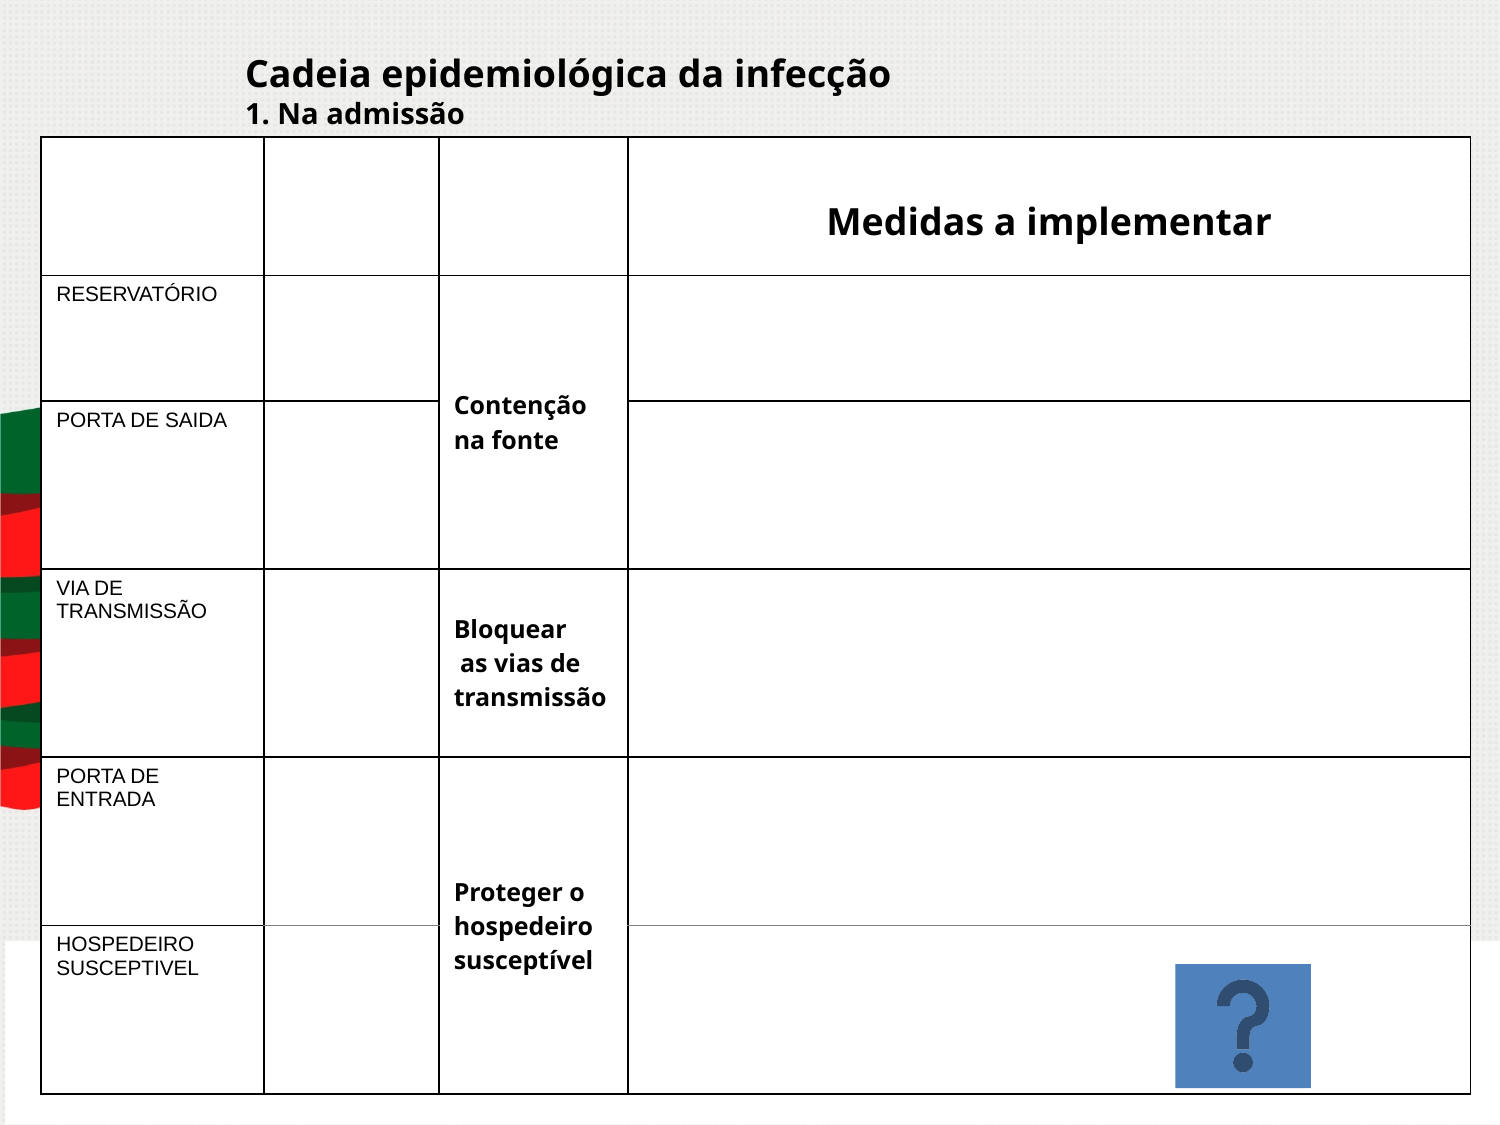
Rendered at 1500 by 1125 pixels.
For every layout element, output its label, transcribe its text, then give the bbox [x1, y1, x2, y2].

table_cell [629, 570, 1470, 756]
table_cell [265, 758, 438, 925]
table_cell Proteger o hospedeiro susceptível [440, 758, 627, 1093]
table_cell [629, 758, 1470, 925]
table_cell [629, 402, 1470, 568]
table_header Medidas a implementar [629, 138, 1470, 275]
picture [0, 0, 1500, 1125]
table_header [42, 138, 263, 275]
table_cell Contenção na fonte [440, 276, 627, 568]
text_box [1175, 964, 1311, 1089]
table_cell VIA DE TRANSMISSÃO [42, 570, 263, 756]
table_cell [265, 570, 438, 756]
table_cell PORTA DE SAIDA [42, 402, 263, 568]
table_cell [629, 926, 1470, 1093]
table_cell [265, 926, 438, 1093]
table_cell [629, 276, 1470, 400]
table_cell [265, 402, 438, 568]
text_box Cadeia epidemiológica da infecção 1. Na admissão [230, 42, 1294, 136]
table_cell RESERVATÓRIO [42, 276, 263, 400]
table_cell HOSPEDEIRO SUSCEPTIVEL [42, 926, 263, 1093]
table_header [440, 138, 627, 275]
slide_number 23 [1074, 1095, 1425, 1103]
table_cell Bloquear as vias de transmissão [440, 570, 627, 756]
table_cell PORTA DE ENTRADA [42, 758, 263, 925]
table_header [265, 138, 438, 275]
table_cell [265, 276, 438, 400]
